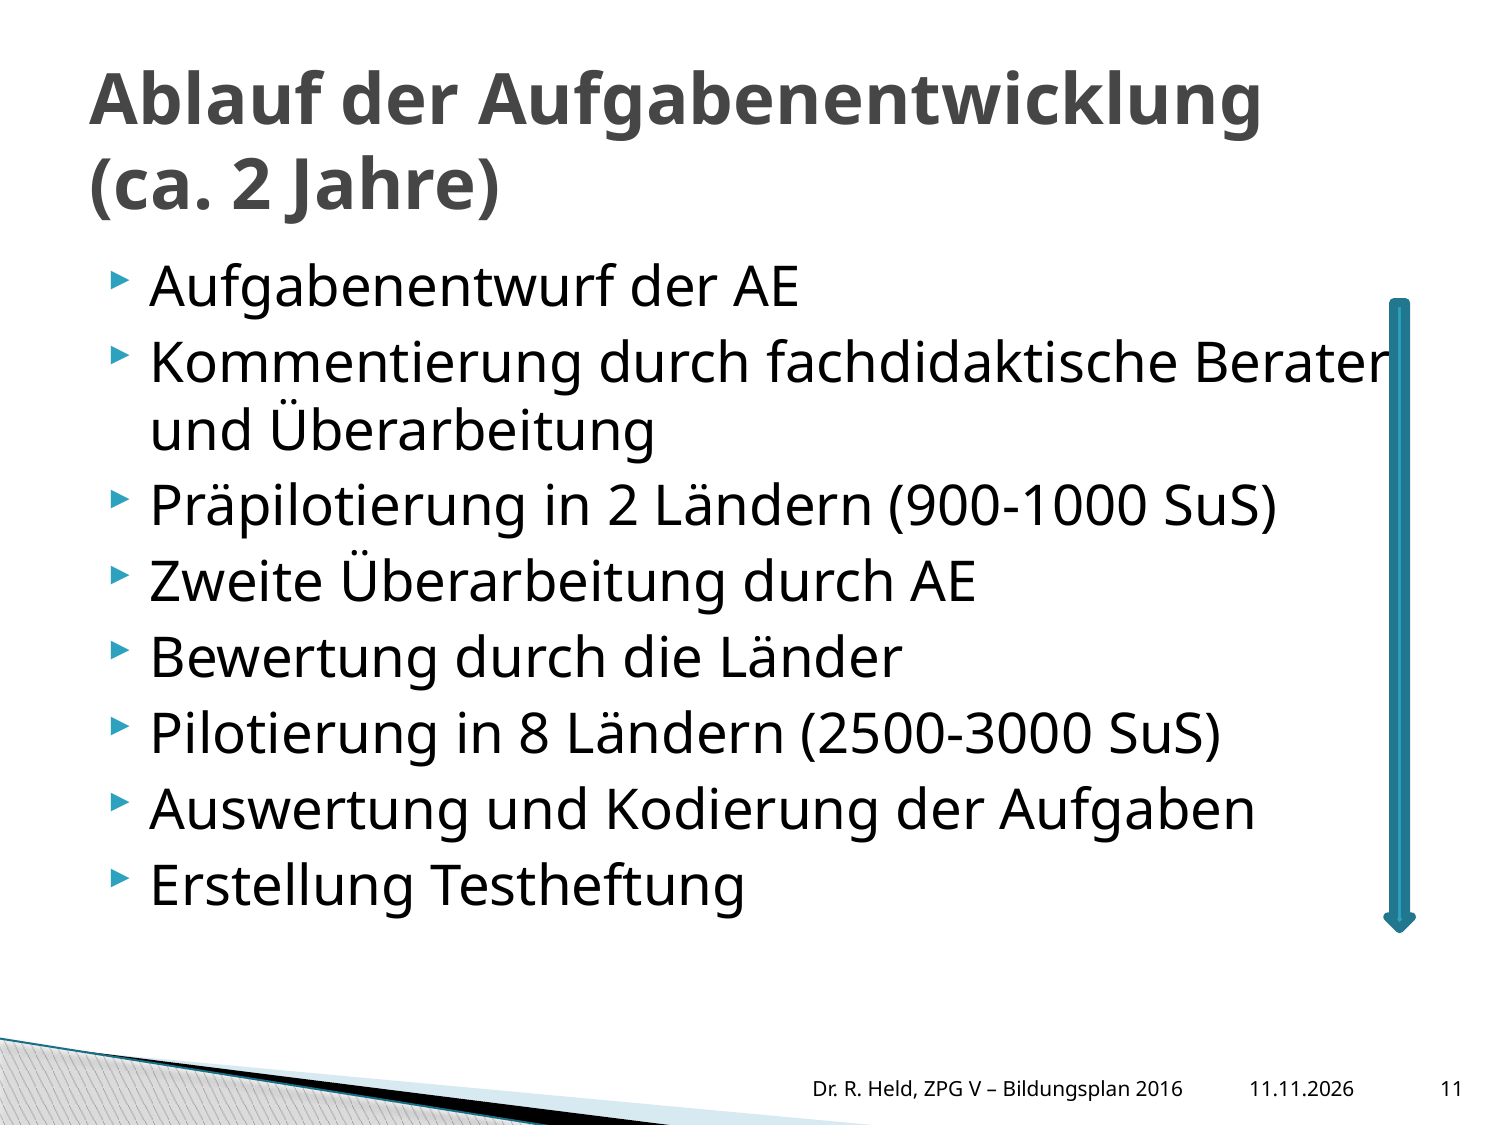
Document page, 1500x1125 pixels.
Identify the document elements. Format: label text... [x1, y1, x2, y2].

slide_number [1235, 1051, 1399, 1112]
title Ablauf der Aufgabenentwicklung (ca. 2 Jahre) [75, 45, 1425, 233]
footer Dr. R. Held, ZPG V – Bildungsplan 2016 [797, 1051, 1235, 1112]
list Aufgabenentwurf der AE Kommentierung durch fachdidaktische Berater und Überarbeitung Präpilotierung in 2 Ländern (900-1000 SuS) Zweite Überarbeitung durch AE Bewertung durch die Länder Pilotierung in 8 Ländern (2500-3000 SuS) Auswertung und Kodierung der Aufgaben Erstellung Testheftung [75, 243, 1425, 986]
slide_number 11 [1399, 1051, 1479, 1112]
text_box [1383, 298, 1416, 934]
